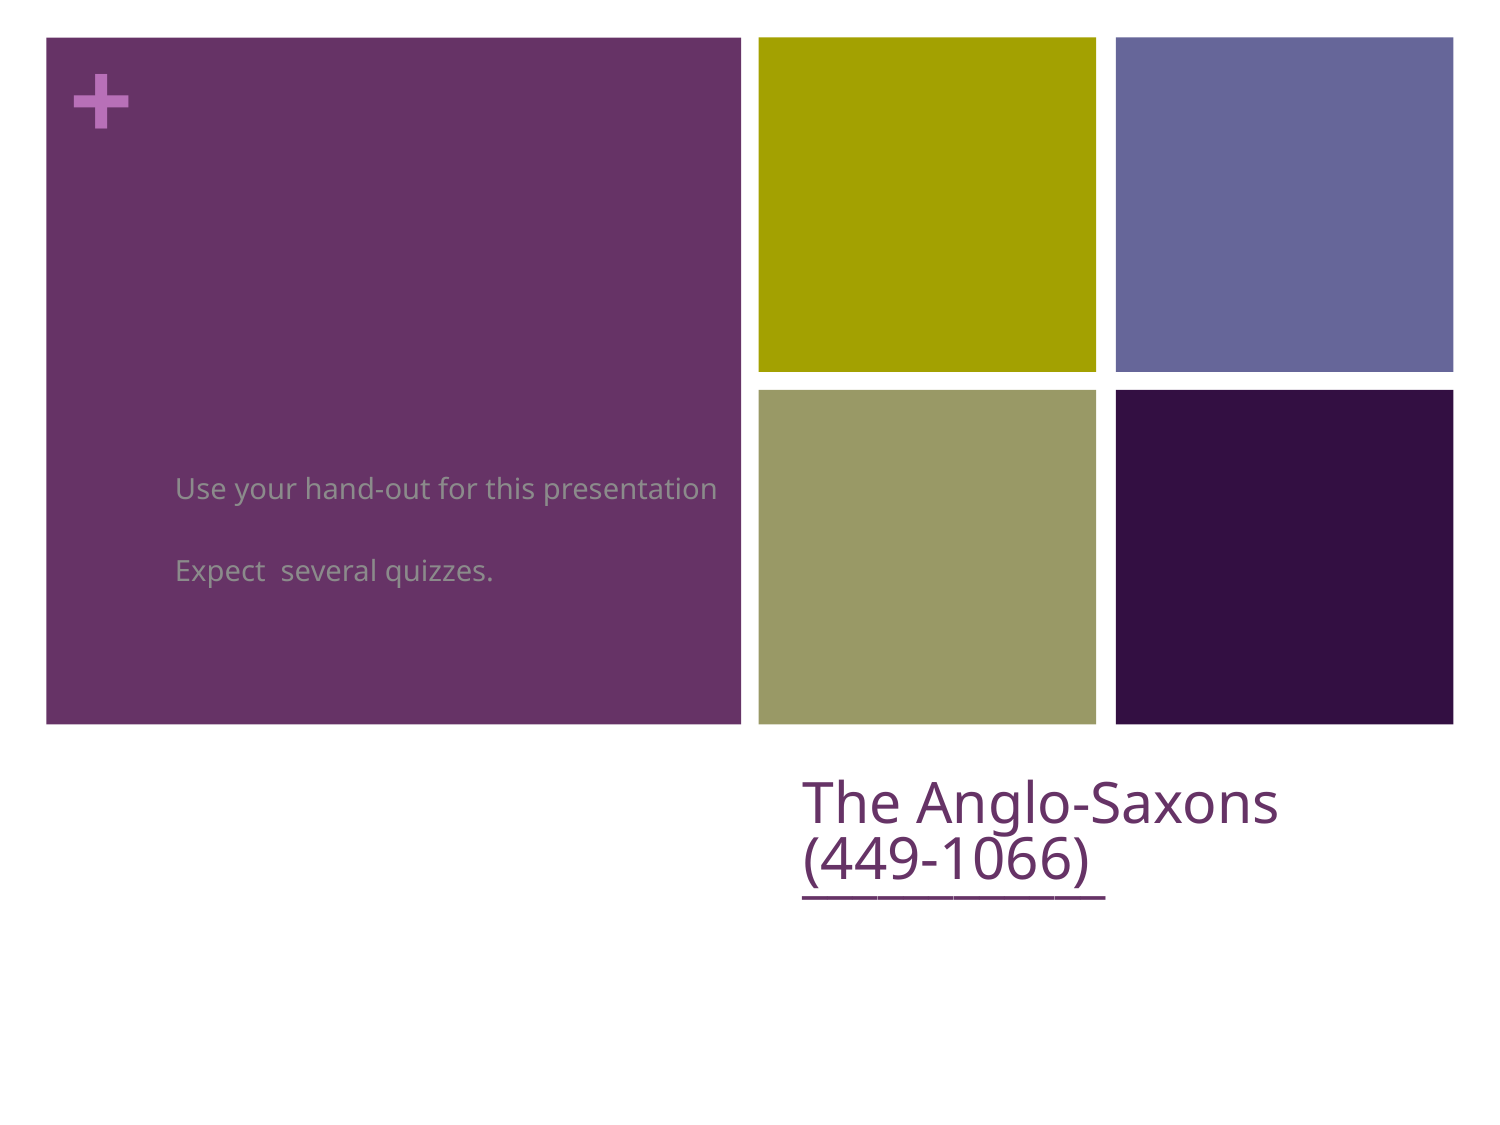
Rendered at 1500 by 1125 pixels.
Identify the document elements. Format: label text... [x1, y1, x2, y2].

subtitle Use your hand-out for this presentation Expect several quizzes. [160, 462, 1332, 750]
text_box (449-1066) [788, 813, 1105, 899]
title The Anglo-Saxons ____________ [787, 758, 1450, 912]
